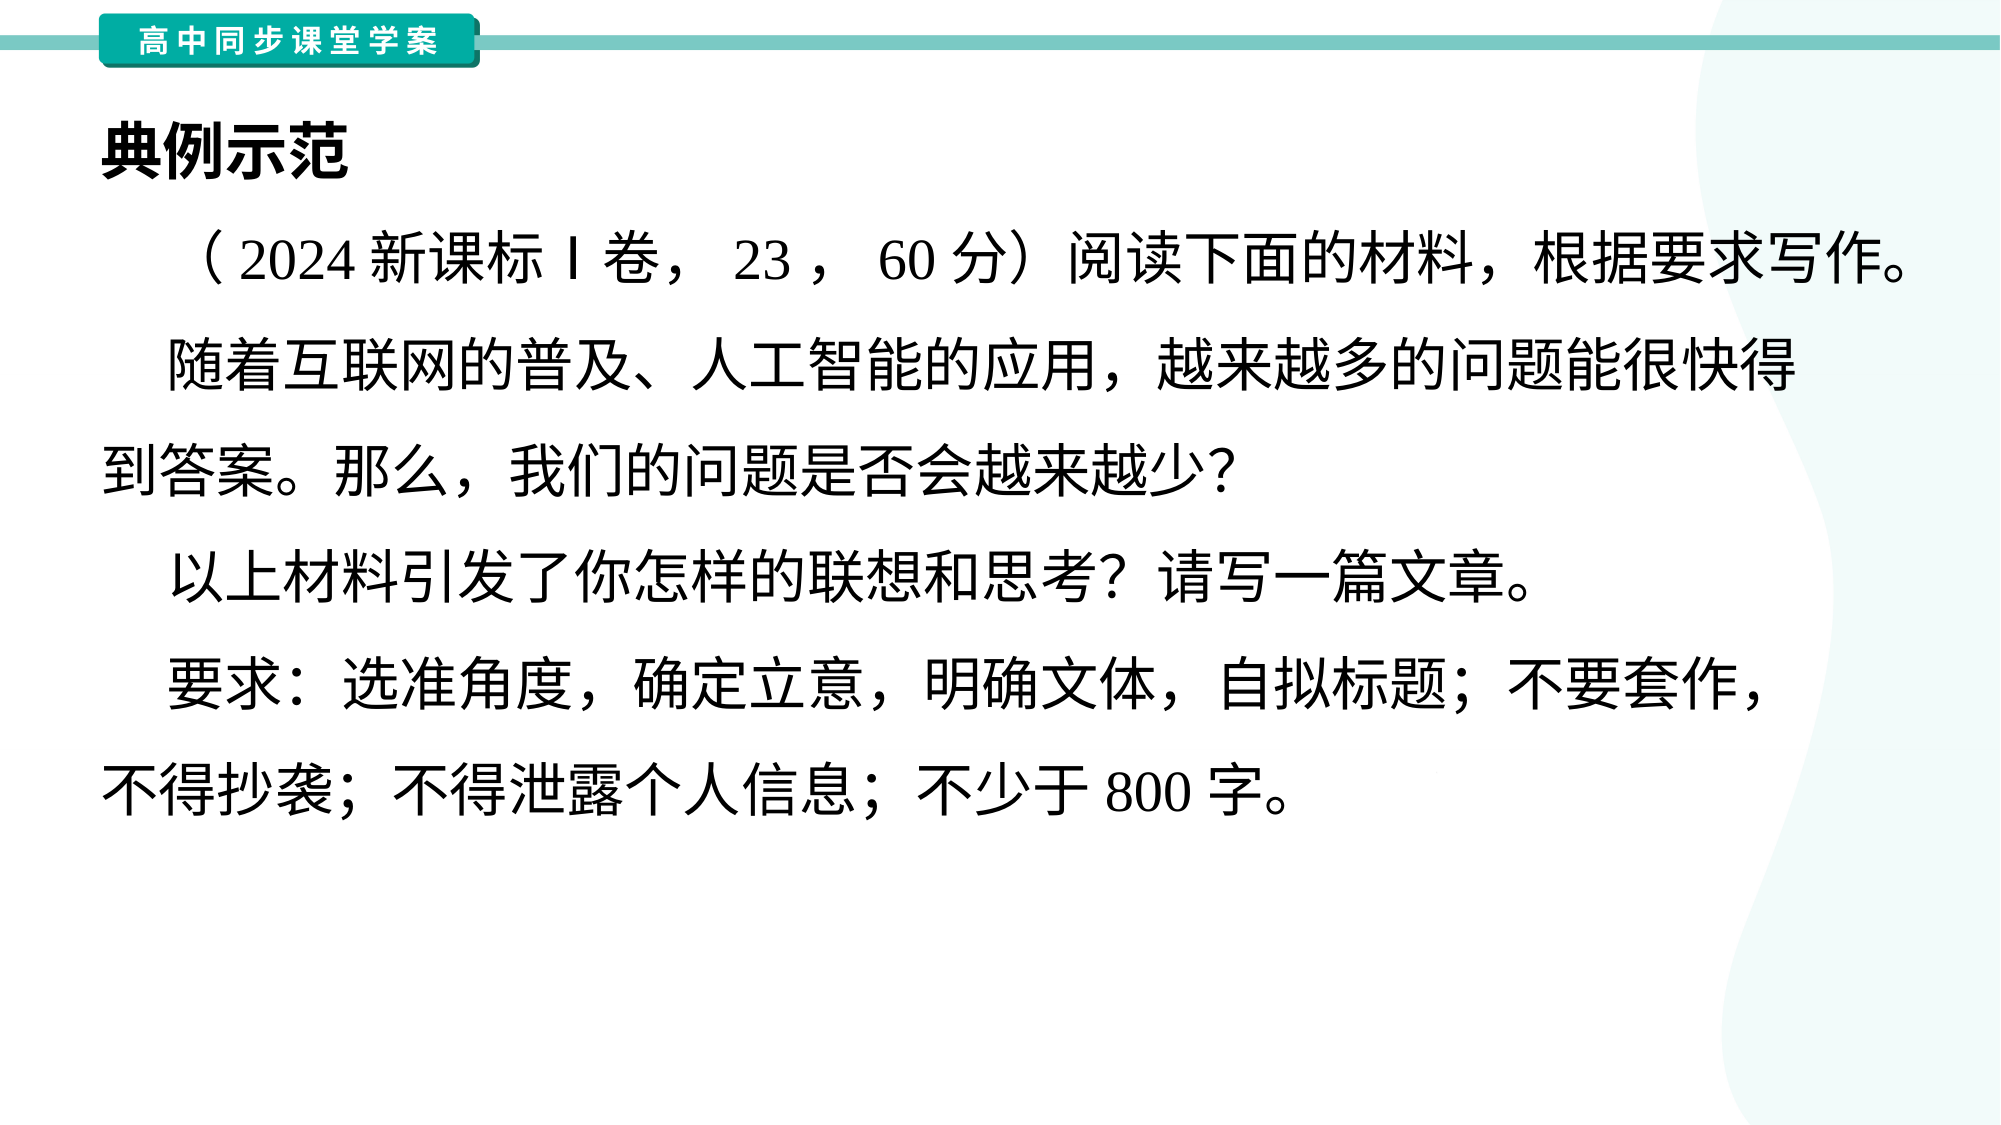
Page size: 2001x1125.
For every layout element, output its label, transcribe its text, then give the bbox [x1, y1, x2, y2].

text_box 典例示范 [100, 76, 1899, 185]
picture [0, 0, 2000, 1125]
text_box （2024新课标Ⅰ卷，23，60分）阅读下面的材料，根据要求写作。 随着互联网的普及、人工智能的应用，越来越多的问题能很快得 到答案。那么，我们的问题是否会越来越少？ 以上材料引发了你怎样的联想和思考？请写一篇文章。 要求：选准角度，确定立意，明确文体，自拟标题；不要套作， 不得抄袭；不得泄露个人信息；不少于800字。 [100, 185, 1899, 823]
